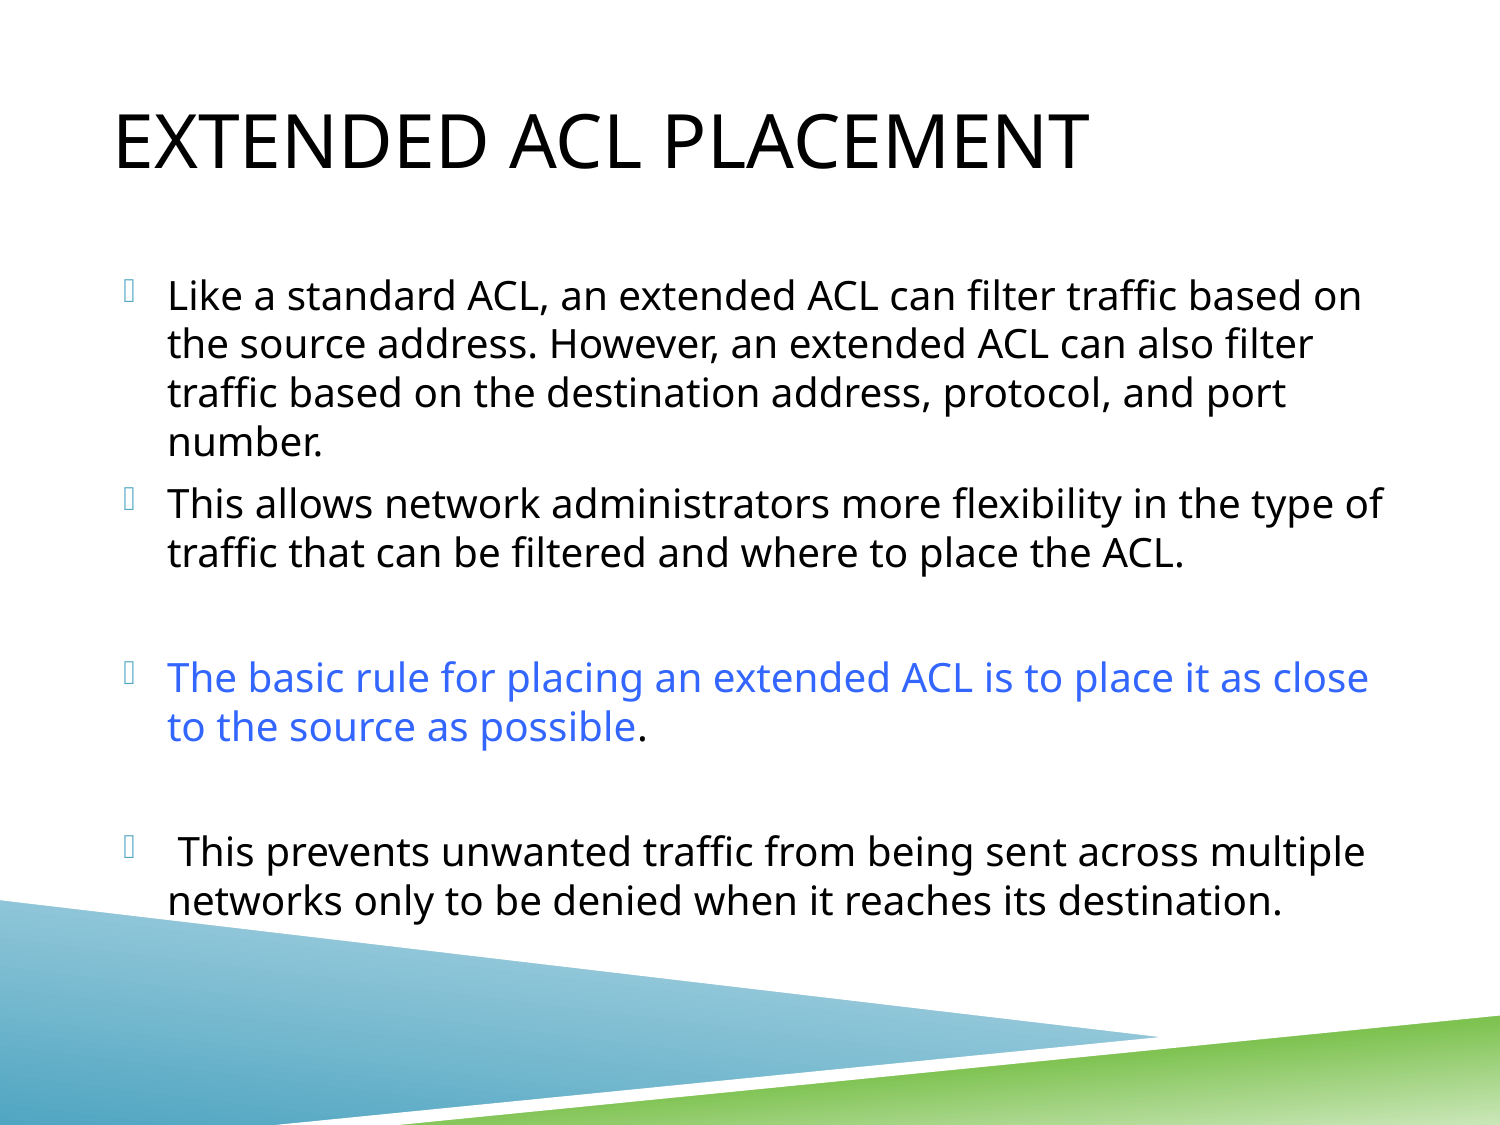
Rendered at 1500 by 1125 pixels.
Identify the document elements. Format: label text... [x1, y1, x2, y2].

title Extended ACL Placement [112, 45, 1388, 233]
list Like a standard ACL, an extended ACL can filter traffic based on the source address. However, an extended ACL can also filter traffic based on the destination address, protocol, and port number. This allows network administrators more flexibility in the type of traffic that can be filtered and where to place the ACL. The basic rule for placing an extended ACL is to place it as close to the source as possible. This prevents unwanted traffic from being sent across multiple networks only to be denied when it reaches its destination. [112, 262, 1388, 938]
